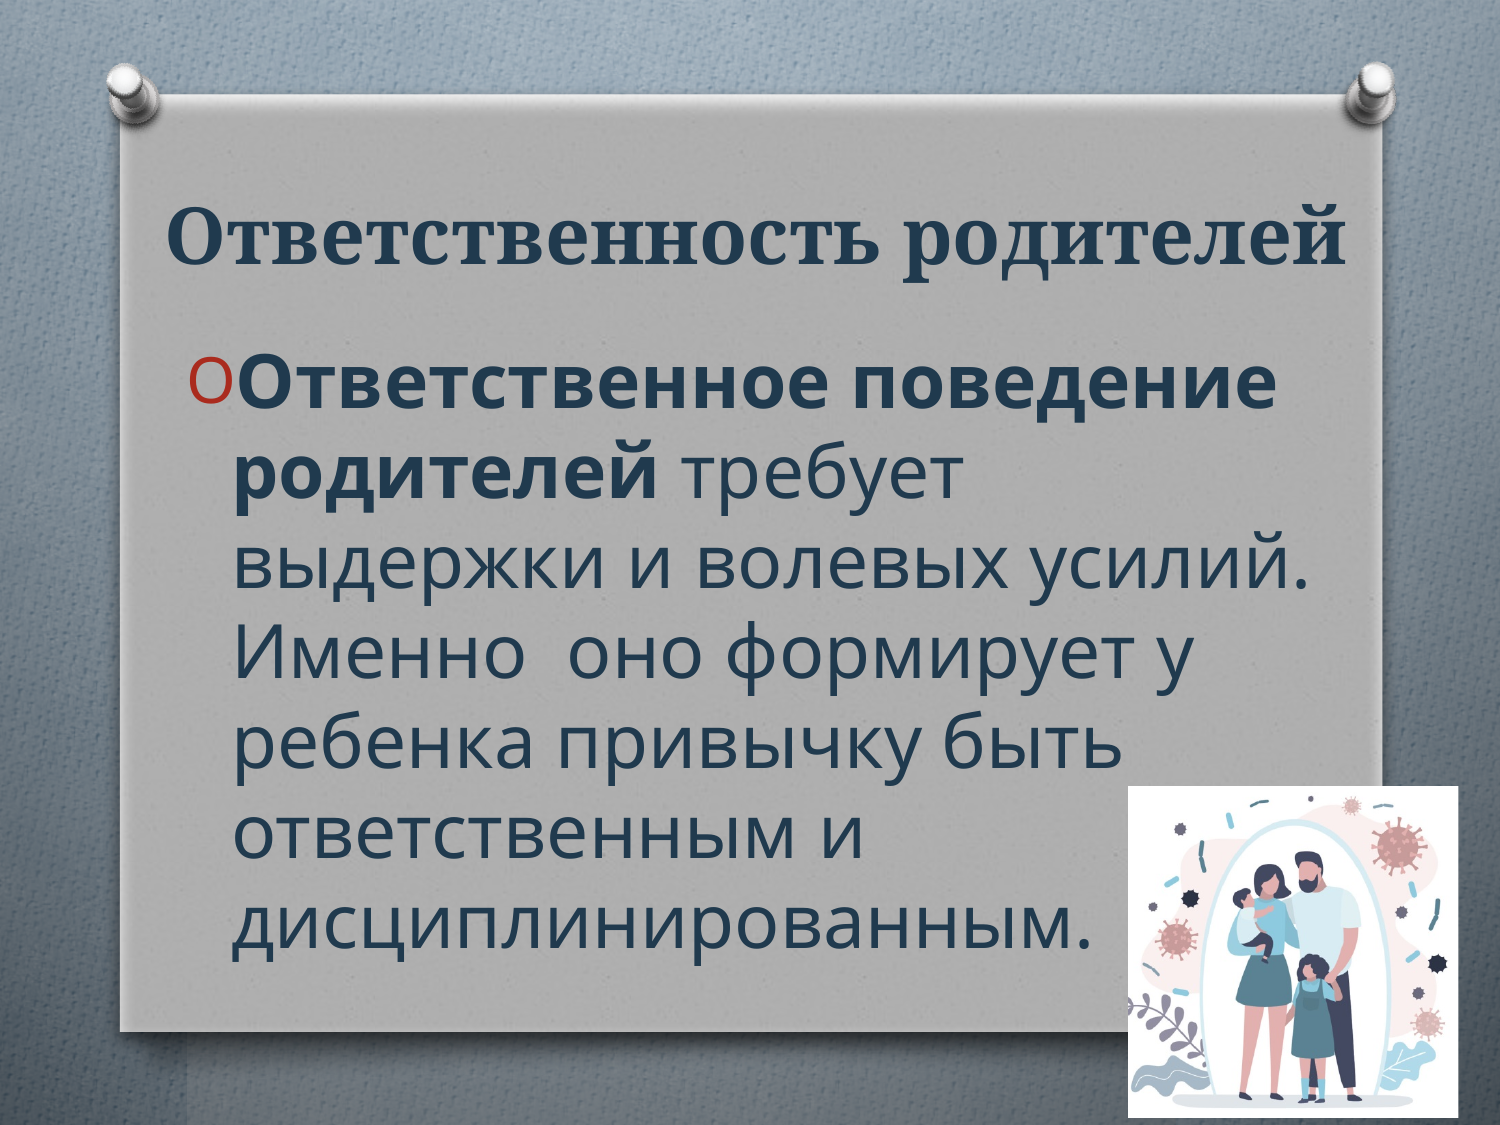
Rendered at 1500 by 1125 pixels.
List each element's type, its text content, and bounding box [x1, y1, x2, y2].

picture [75, 29, 198, 147]
title Ответственность родителей [147, 134, 1365, 332]
picture [1127, 786, 1459, 1118]
list Ответственное поведение родителей требует выдержки и волевых усилий. Именно оно формирует у ребенка привычку быть ответственным и дисциплинированным. [171, 326, 1329, 1012]
picture [1317, 35, 1439, 151]
